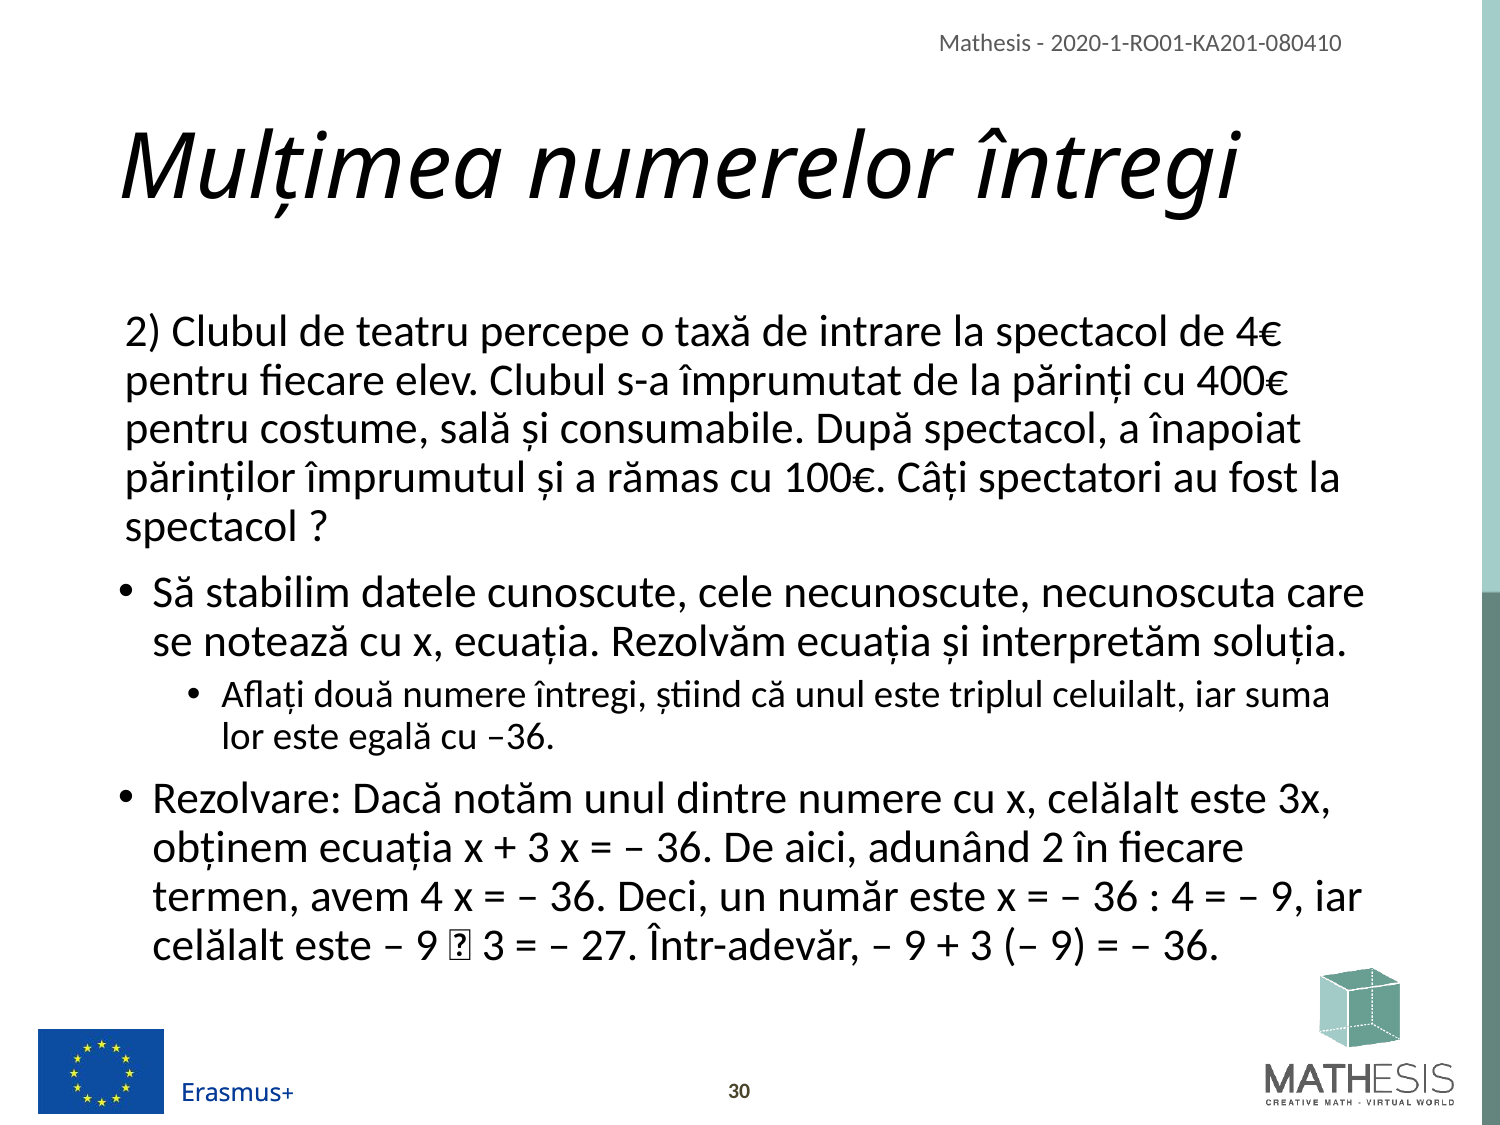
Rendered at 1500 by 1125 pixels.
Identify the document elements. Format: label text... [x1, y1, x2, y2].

list 2) Clubul de teatru percepe o taxă de intrare la spectacol de 4€ pentru fiecare elev. Clubul s-a împrumutat de la părinți cu 400€ pentru costume, sală și consumabile. După spectacol, a înapoiat părinților împrumutul și a rămas cu 100€. Câți spectatori au fost la spectacol ? Să stabilim datele cunoscute, cele necunoscute, necunoscuta care se notează cu x, ecuaţia. Rezolvăm ecuaţia şi interpretăm soluţia. Aflați două numere întregi, știind că unul este triplul celuilalt, iar suma lor este egală cu –36. Rezolvare: Dacă notăm unul dintre numere cu x, celălalt este 3x, obținem ecuația x + 3 x = – 36. De aici, adunând 2 în fiecare termen, avem 4 x = – 36. Deci, un număr este x = – 36 : 4 = – 9, iar celălalt este – 9  3 = – 27. Într-adevăr, – 9 + 3 (– 9) = – 36. [103, 299, 1397, 1014]
picture [38, 1029, 164, 1114]
title Mulțimea numerelor întregi [103, 59, 1397, 278]
